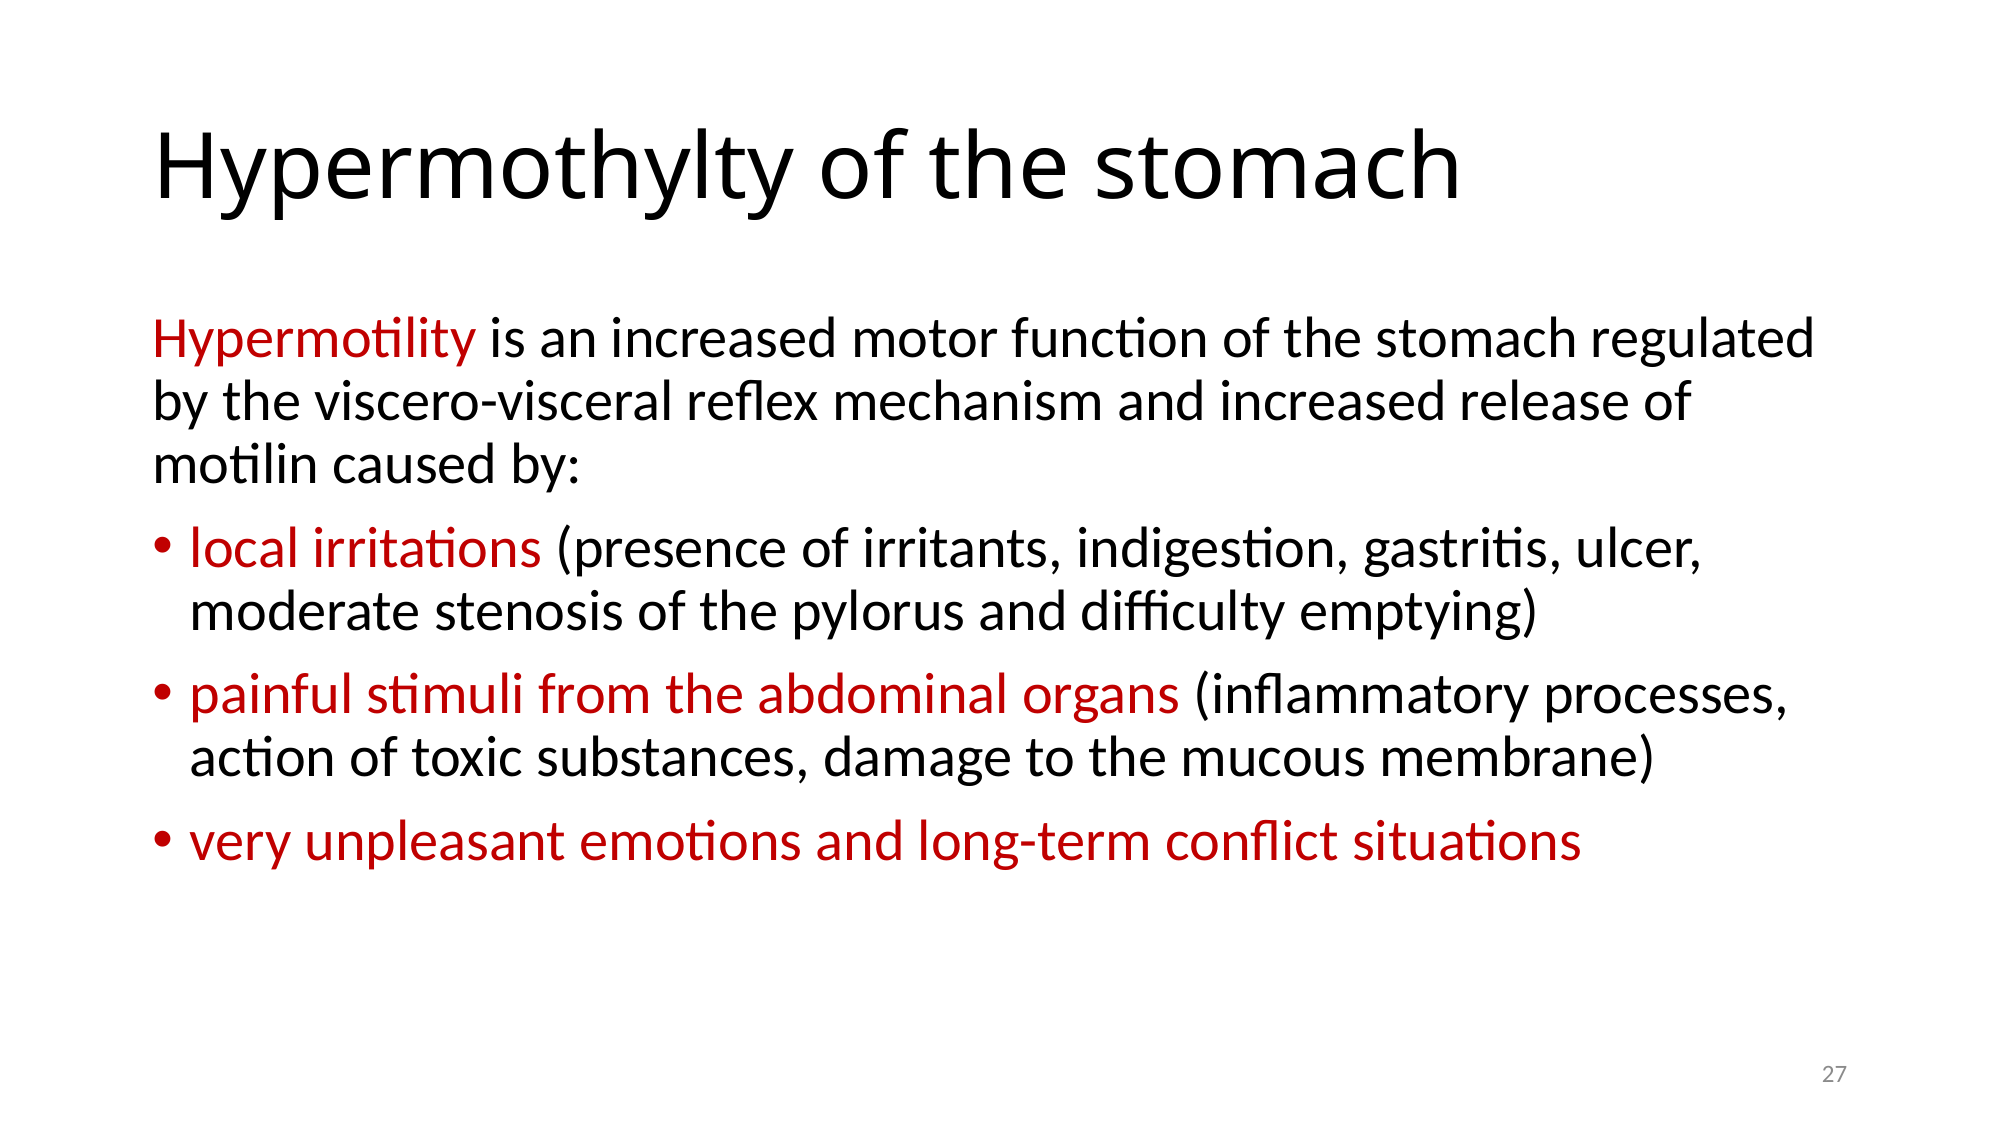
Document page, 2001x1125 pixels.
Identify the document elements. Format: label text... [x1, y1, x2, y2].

slide_number 27 [1412, 1042, 1863, 1103]
list Hypermotility is an increased motor function of the stomach regulated by the viscero-visceral reflex mechanism and increased release of motilin caused by: local irritations (presence of irritants, indigestion, gastritis, ulcer, moderate stenosis of the pylorus and difficulty emptying) painful stimuli from the abdominal organs (inflammatory processes, action of toxic substances, damage to the mucous membrane) very unpleasant emotions and long-term conflict situations [137, 299, 1863, 1014]
title Hypermothylty of the stomach [137, 59, 1863, 278]
